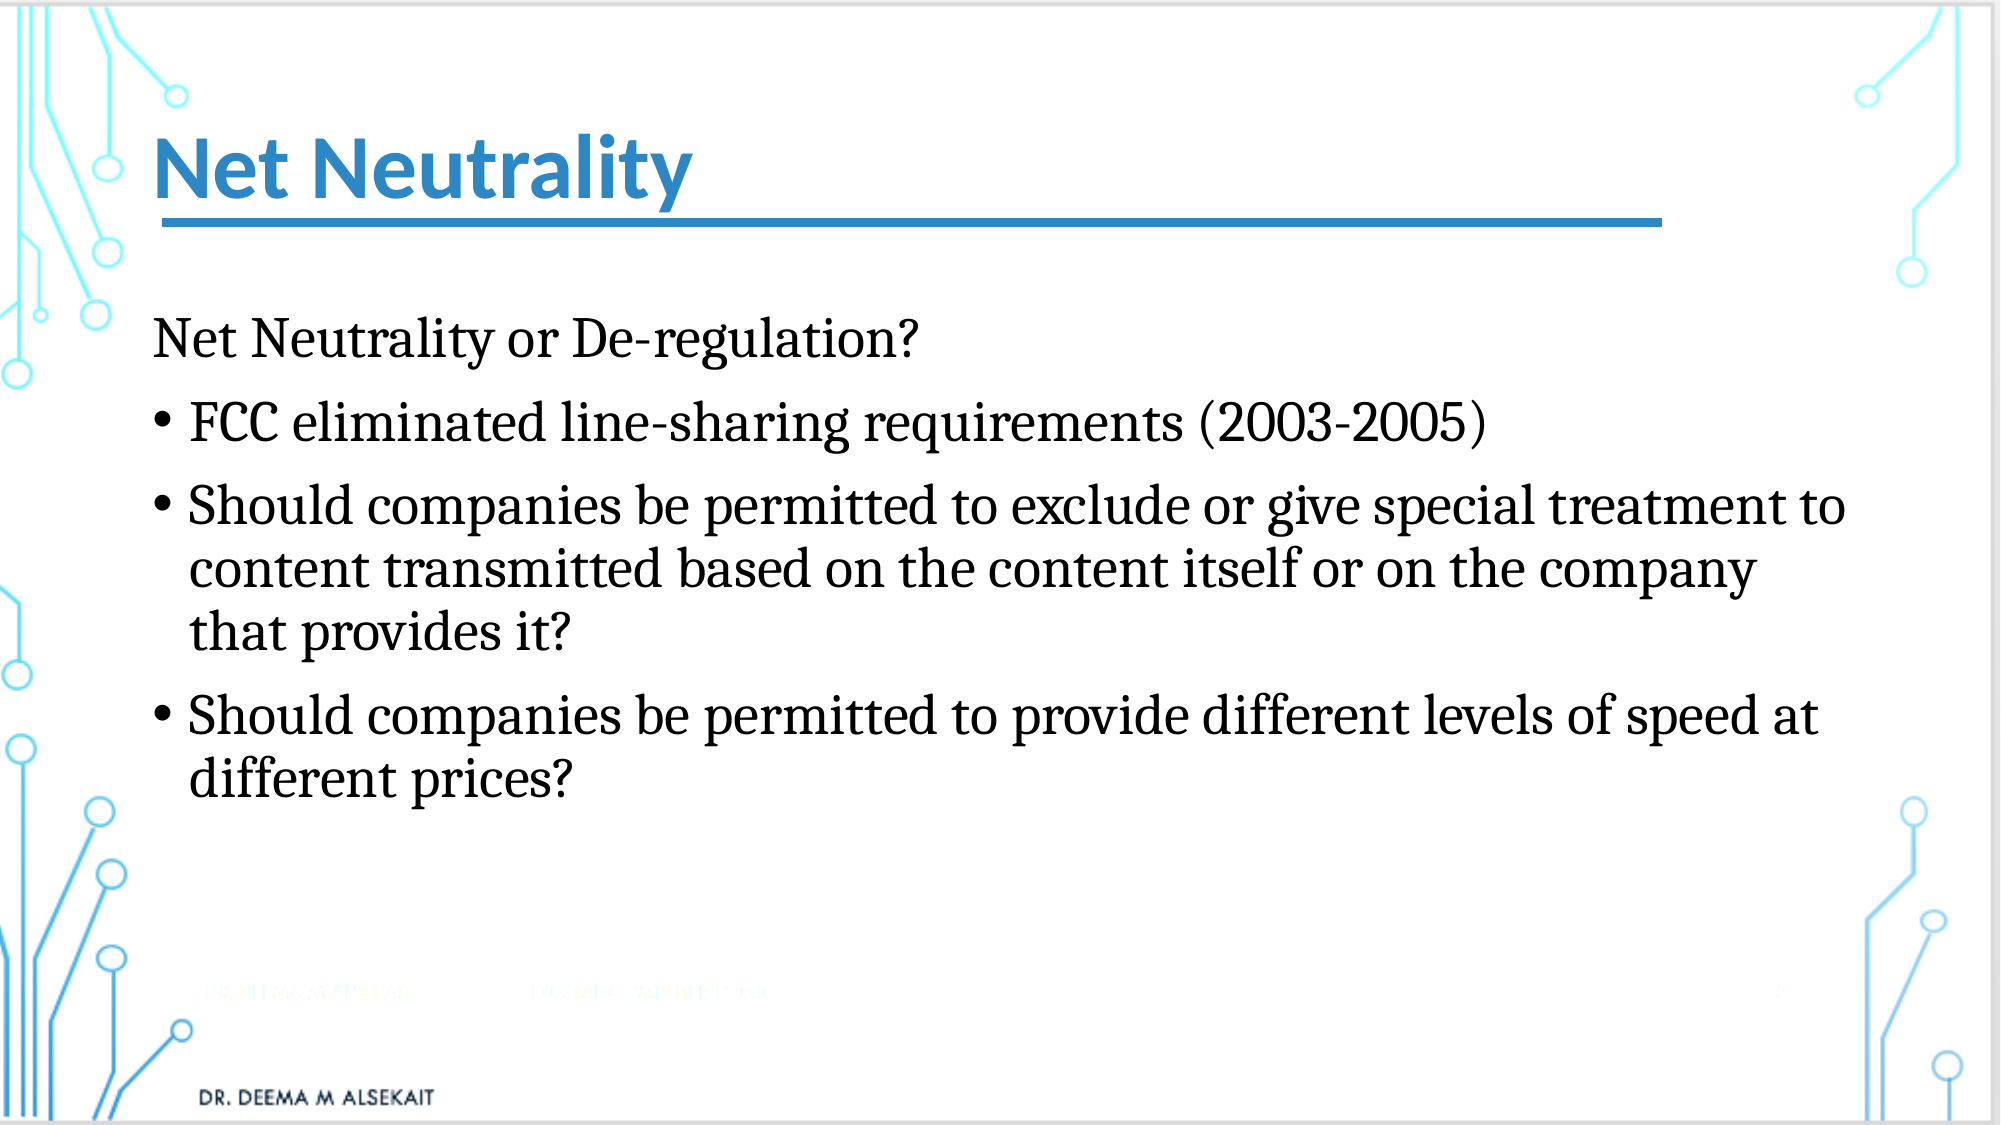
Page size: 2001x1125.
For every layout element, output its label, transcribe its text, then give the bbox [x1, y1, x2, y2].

list Net Neutrality or De-regulation? FCC eliminated line-sharing requirements (2003-2005) Should companies be permitted to exclude or give special treatment to content transmitted based on the content itself or on the company that provides it? Should companies be permitted to provide different levels of speed at different prices? [137, 299, 1863, 1014]
picture [0, 0, 2001, 1125]
title Net Neutrality [137, 59, 1863, 278]
